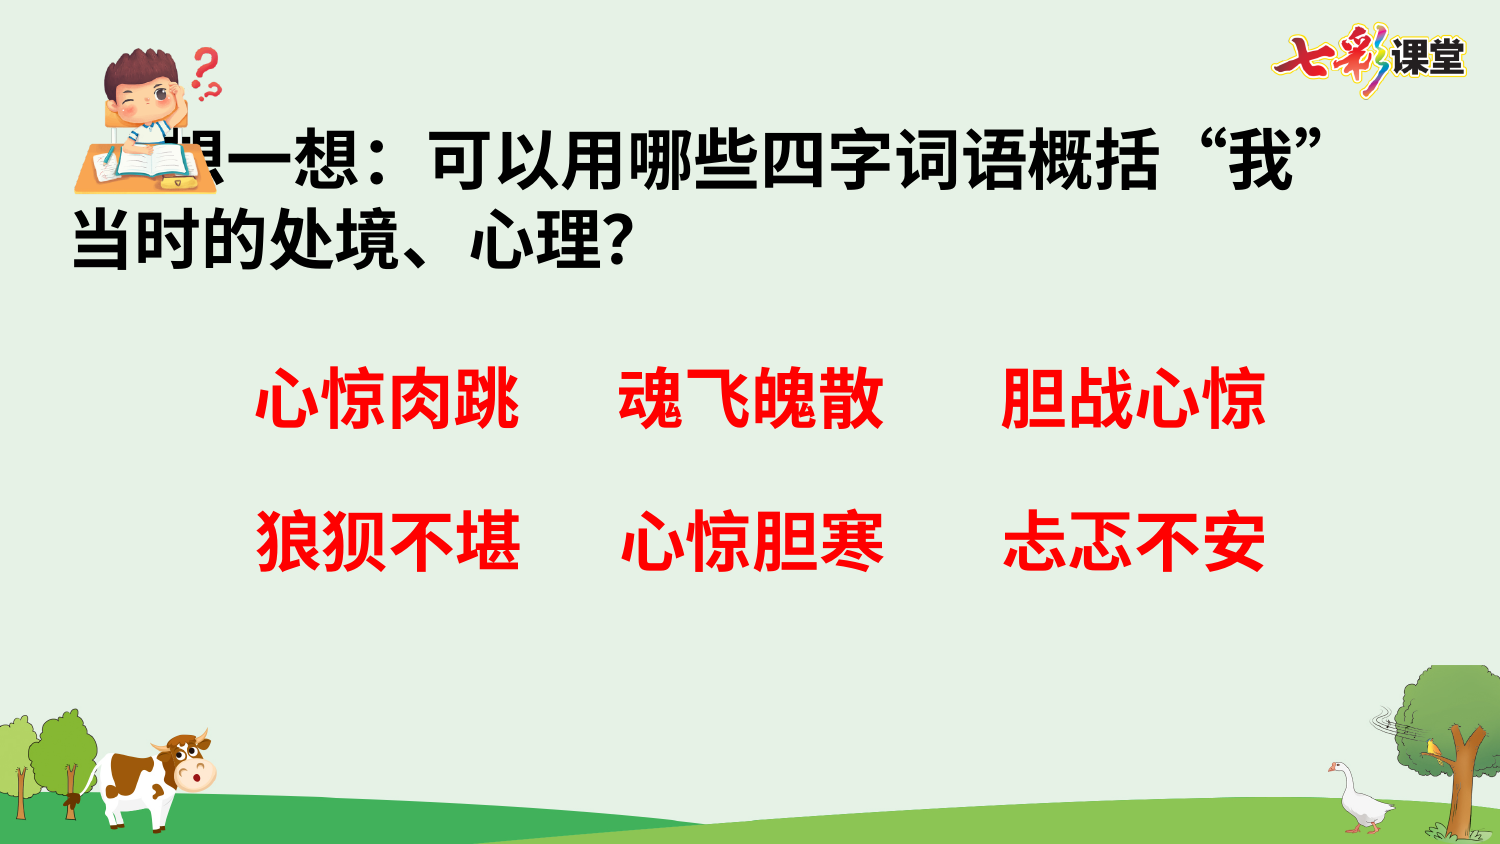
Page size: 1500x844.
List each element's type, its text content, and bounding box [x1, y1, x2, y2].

text_box 魂飞魄散 [606, 350, 897, 442]
text_box 忐忑不安 [990, 494, 1280, 586]
text_box 狼狈不堪 [243, 494, 534, 586]
text_box 胆战心惊 [989, 350, 1280, 442]
text_box 心惊肉跳 [242, 350, 533, 442]
text_box 想一想：可以用哪些四字词语概括“我”当时的处境、心理？ [53, 110, 1400, 286]
picture [0, 0, 1500, 844]
text_box 心惊胆寒 [607, 494, 898, 586]
